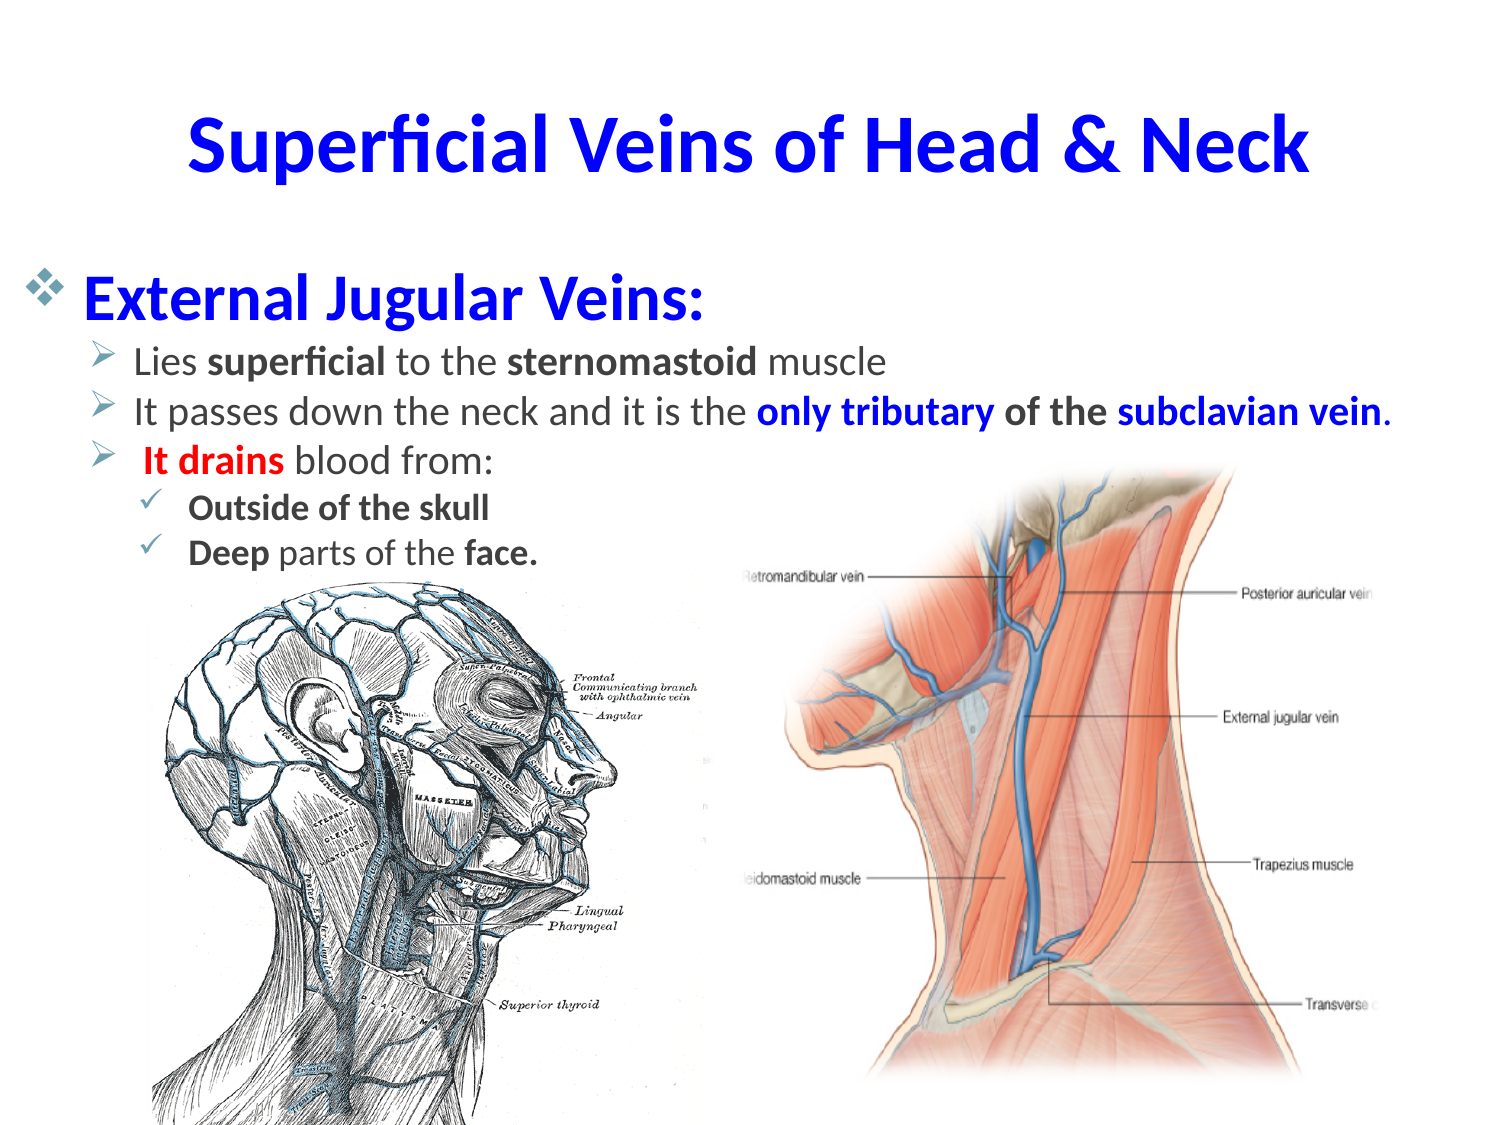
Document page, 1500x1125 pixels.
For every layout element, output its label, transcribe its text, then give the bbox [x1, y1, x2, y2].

title Superficial Veins of Head & Neck [0, 37, 1500, 241]
picture [737, 460, 1380, 1084]
list External Jugular Veins: Lies superficial to the sternomastoid muscle It passes down the neck and it is the only tributary of the subclavian vein. It drains blood from: Outside of the skull Deep parts of the face. [0, 245, 1463, 899]
picture [152, 573, 704, 1125]
